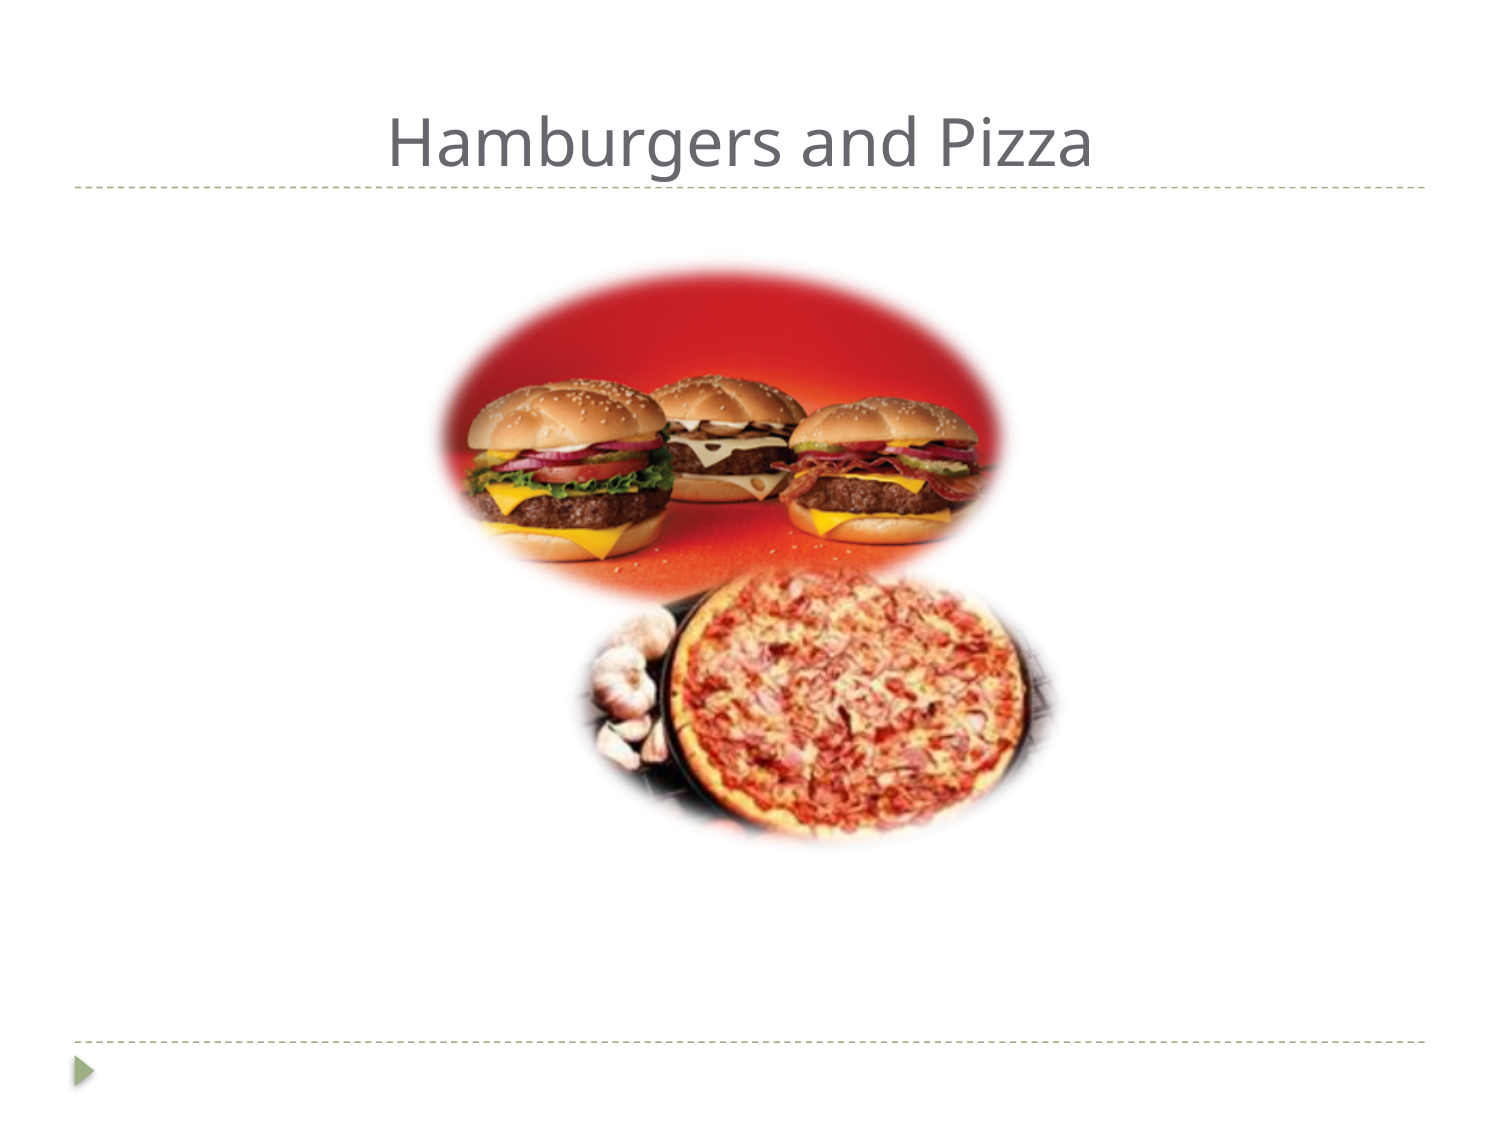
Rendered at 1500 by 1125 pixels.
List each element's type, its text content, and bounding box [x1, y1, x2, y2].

title Hamburgers and Pizza [75, 24, 1425, 188]
picture [395, 219, 1105, 882]
